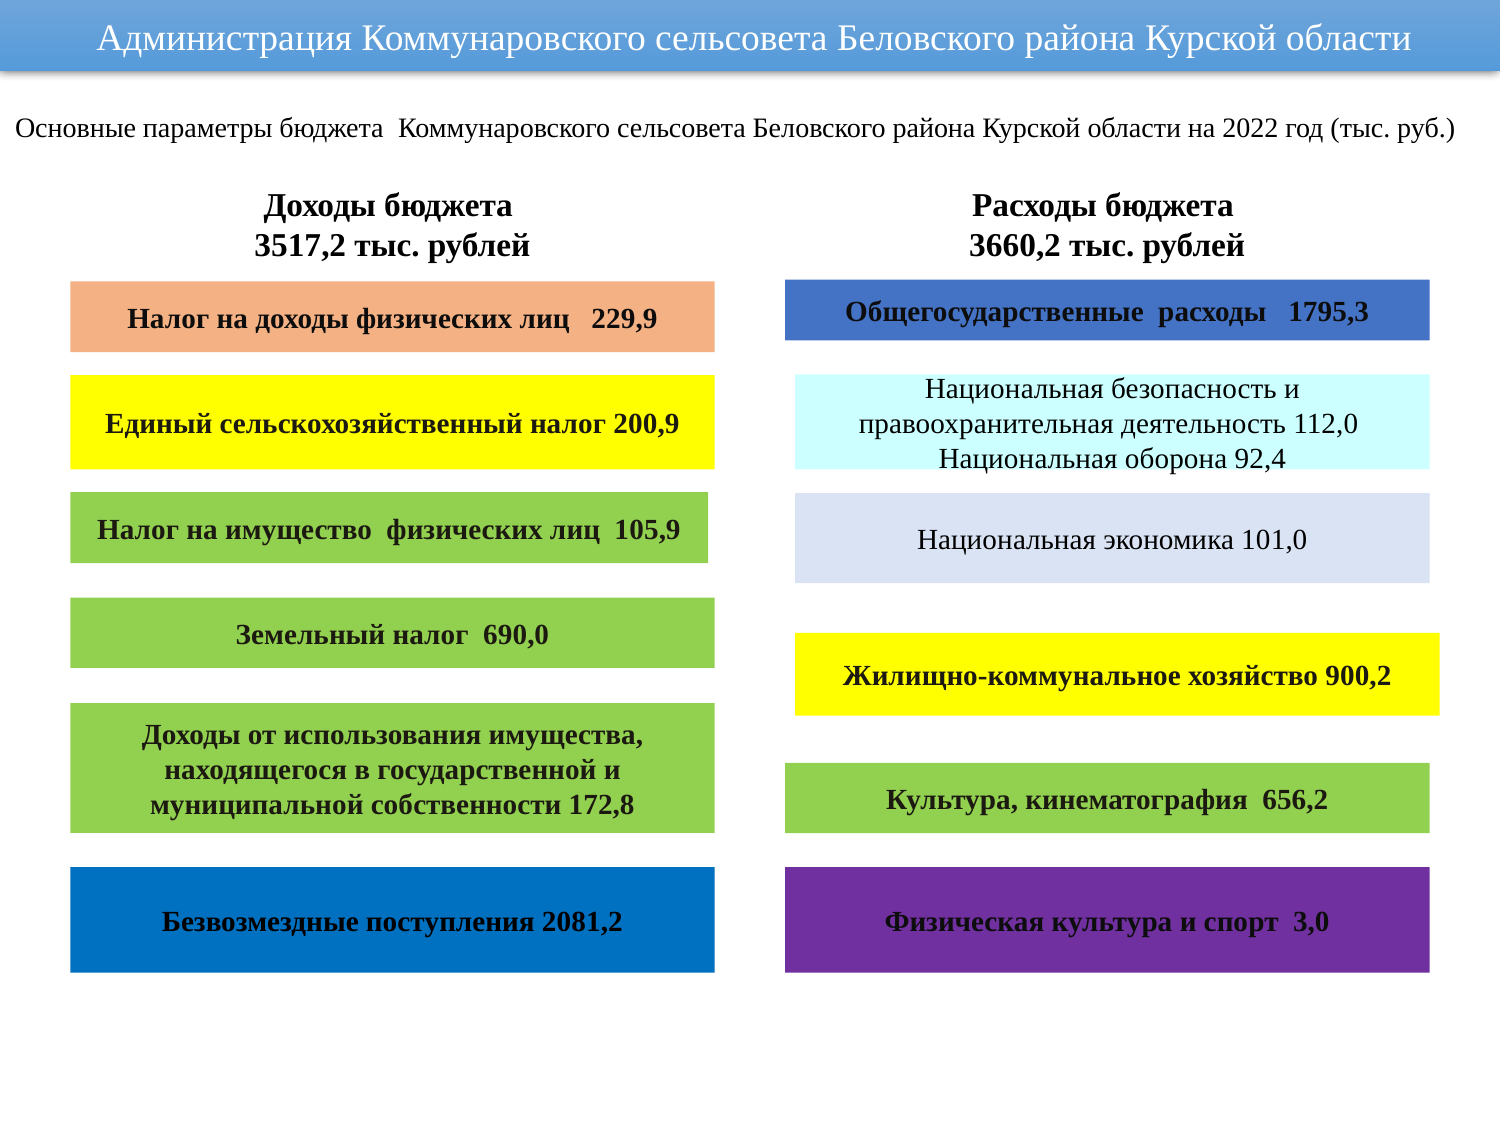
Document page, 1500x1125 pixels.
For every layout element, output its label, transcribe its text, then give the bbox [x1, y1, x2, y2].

text_box Доходы бюджета 3517,2 тыс. рублей [70, 175, 715, 271]
text_box Общегосударственные расходы 1795,3 [784, 279, 1431, 341]
text_box Безвозмездные поступления 2081,2 [69, 866, 716, 974]
text_box Физическая культура и спорт 3,0 [784, 866, 1431, 974]
text_box Администрация Коммунаровского сельсовета Беловского района Курской области [0, 0, 1500, 71]
text_box Национальная безопасность и правоохранительная деятельность 112,0 Национальная оборона 92,4 [794, 373, 1431, 470]
text_box Жилищно-коммунальное хозяйство 900,2 [794, 632, 1441, 717]
text_box Доходы от использования имущества, находящегося в государственной и муниципальной собственности 172,8 [69, 702, 716, 834]
text_box Земельный налог 690,0 [69, 597, 716, 669]
text_box Национальная экономика 101,0 [794, 492, 1431, 584]
text_box Налог на имущество физических лиц 105,9 [69, 491, 709, 564]
text_box Расходы бюджета 3660,2 тыс. рублей [785, 175, 1430, 271]
text_box Налог на доходы физических лиц 229,9 [69, 280, 716, 353]
text_box Культура, кинематография 656,2 [784, 762, 1431, 834]
text_box Единый сельскохозяйственный налог 200,9 [69, 374, 716, 471]
title Основные параметры бюджета Коммунаровского сельсовета Беловского района Курской области на 2022 год (тыс. руб.) [0, 82, 1500, 161]
